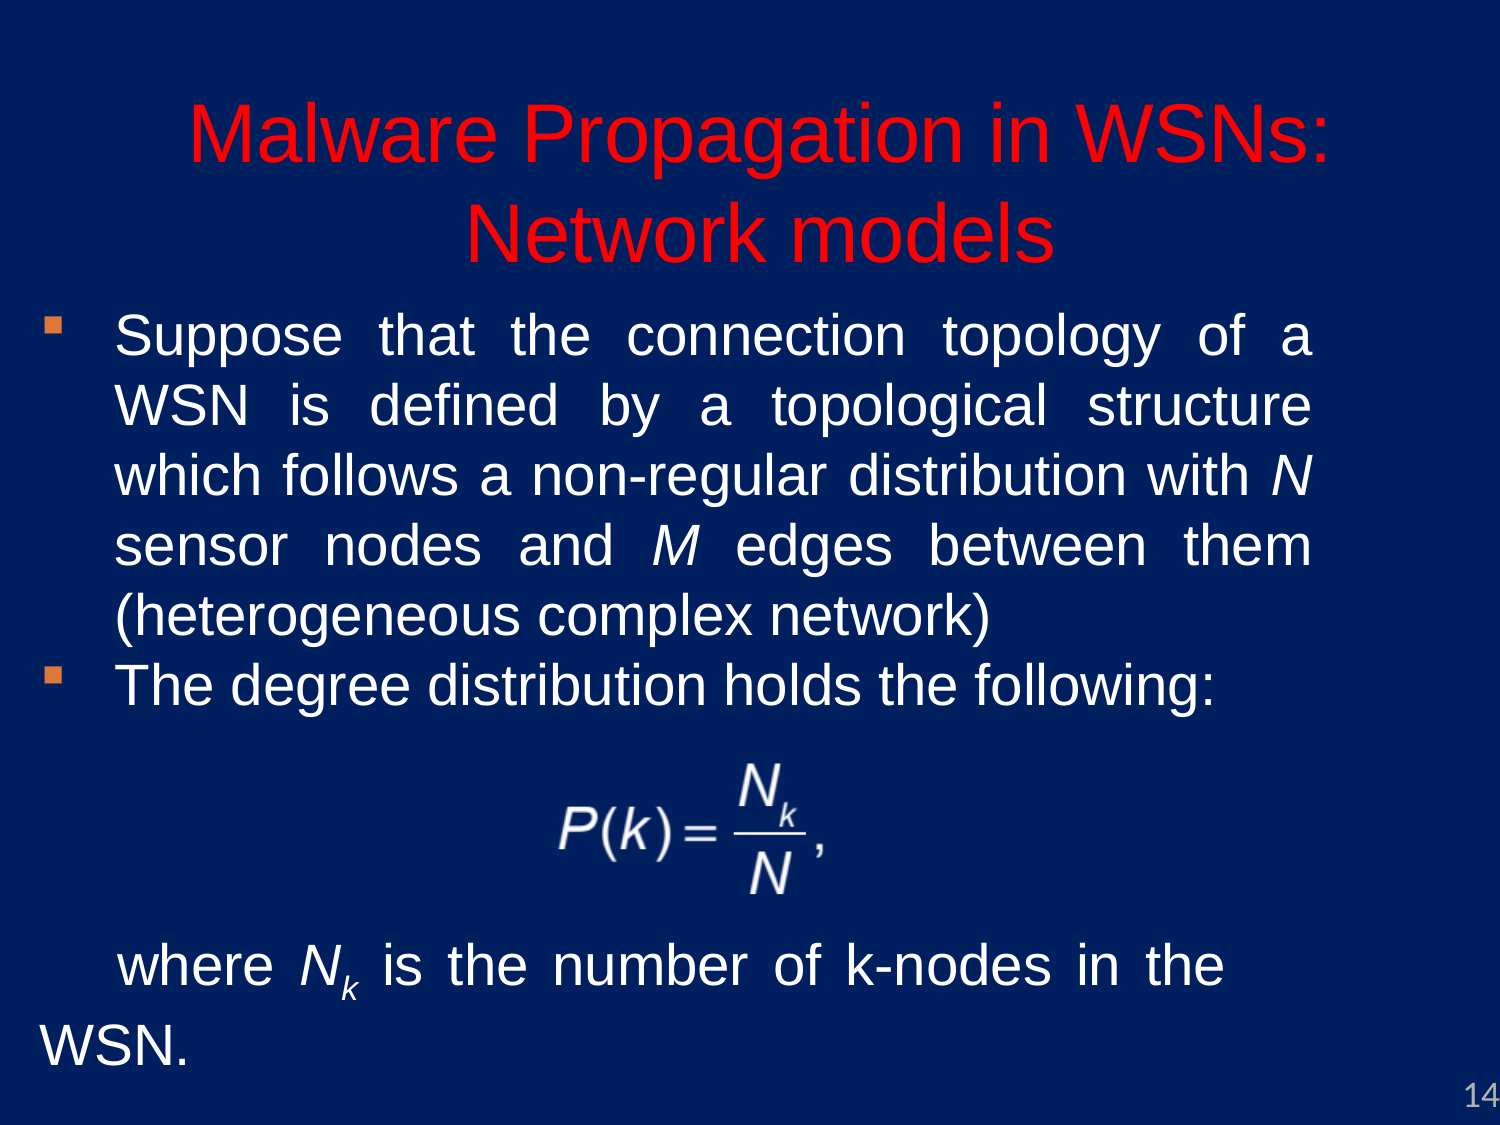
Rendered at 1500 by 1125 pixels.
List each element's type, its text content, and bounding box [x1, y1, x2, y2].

title Malware Propagation in WSNs: Network models [44, 53, 1456, 279]
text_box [554, 749, 825, 899]
slide_number 14 [1437, 1069, 1500, 1125]
text_box Suppose that the connection topology of a WSN is defined by a topological structure which follows a non-regular distribution with N sensor nodes and M edges between them (heterogeneous complex network) The degree distribution holds the following: where Nk is the number of k-nodes in the WSN. [37, 297, 1313, 1077]
